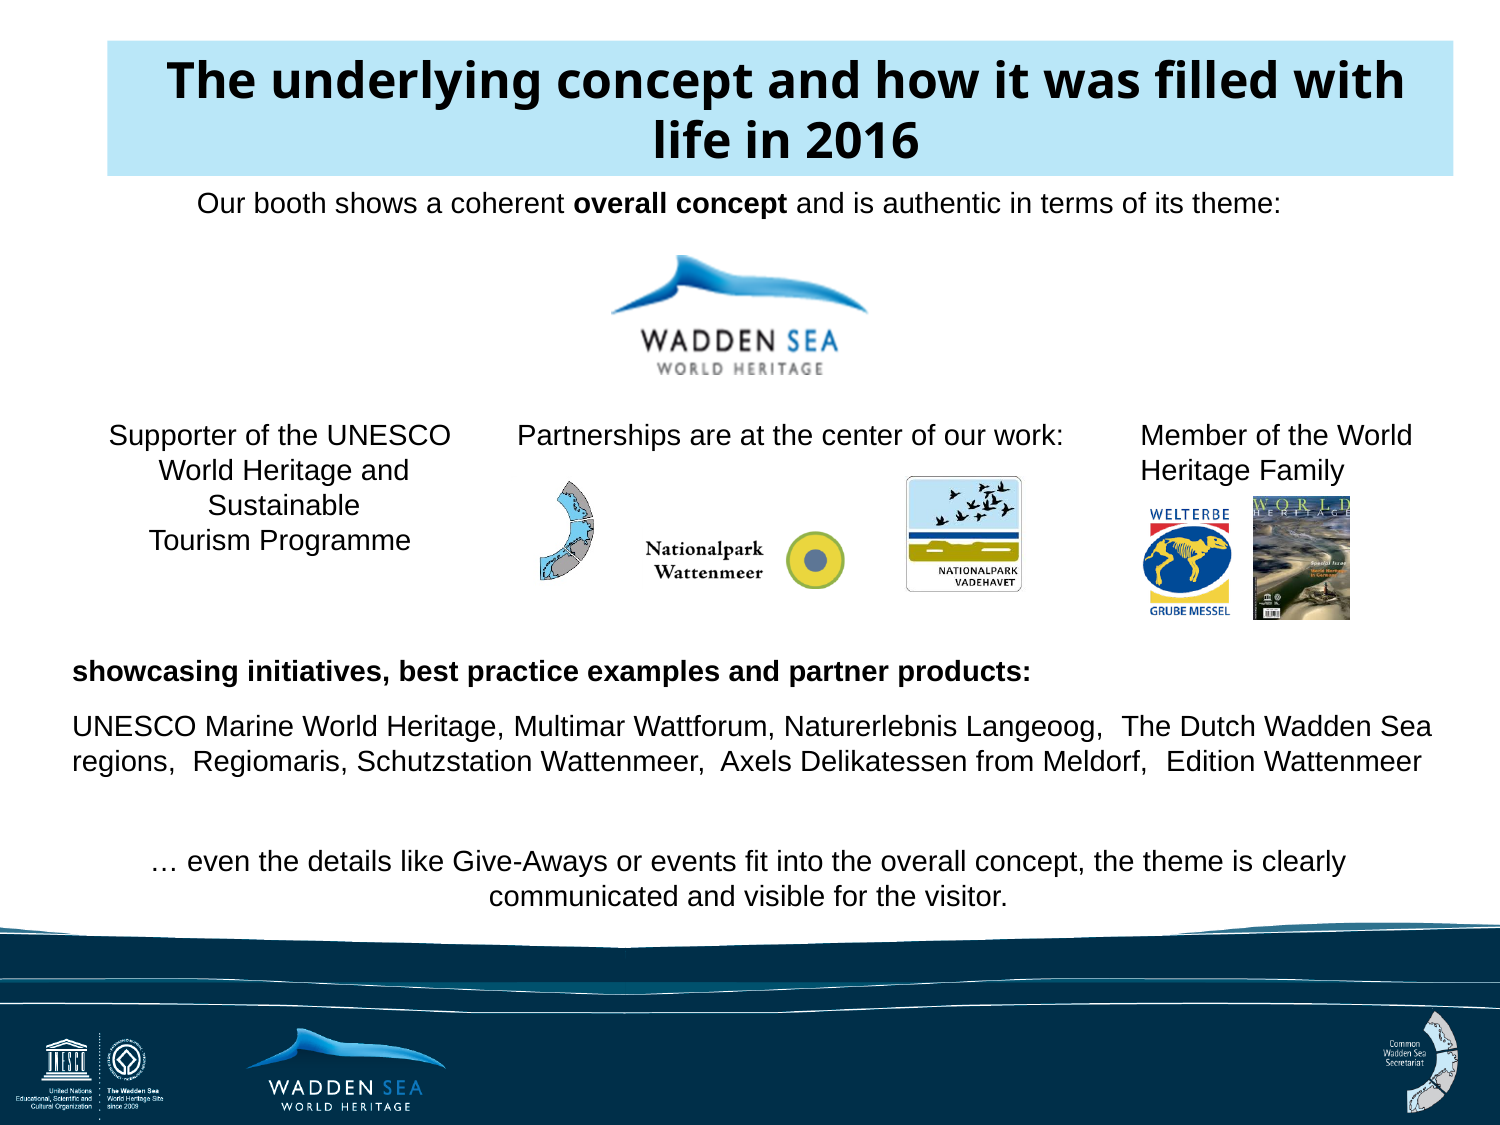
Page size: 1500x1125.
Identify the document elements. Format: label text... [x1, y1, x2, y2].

text_box Partnerships are at the center of our work: [502, 409, 1080, 460]
picture [511, 475, 622, 586]
text_box showcasing initiatives, best practice examples and partner products: UNESCO Marine World Heritage, Multimar Wattforum, Naturerlebnis Langeoog, The Dutch Wadden Sea regions, Regiomaris, Schutzstation Wattenmeer, Axels Delikatessen from Meldorf, Edition Wattenmeer [57, 645, 1455, 785]
text_box … even the details like Give-Aways or events fit into the overall concept, the theme is clearly communicated and visible for the visitor. [43, 834, 1455, 919]
text_box Supporter of the UNESCO World Heritage and Sustainable Tourism Programme [90, 409, 478, 564]
picture [1253, 496, 1351, 620]
text_box Member of the World Heritage Family [1125, 409, 1437, 494]
picture [642, 526, 847, 589]
picture [1139, 502, 1235, 620]
text_box The underlying concept and how it was filled with life in 2016 [107, 40, 1454, 176]
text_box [0, 920, 1500, 1125]
text_box Our booth shows a coherent overall concept and is authentic in terms of its theme: [72, 177, 1407, 227]
picture [610, 255, 869, 375]
picture [860, 475, 1067, 592]
